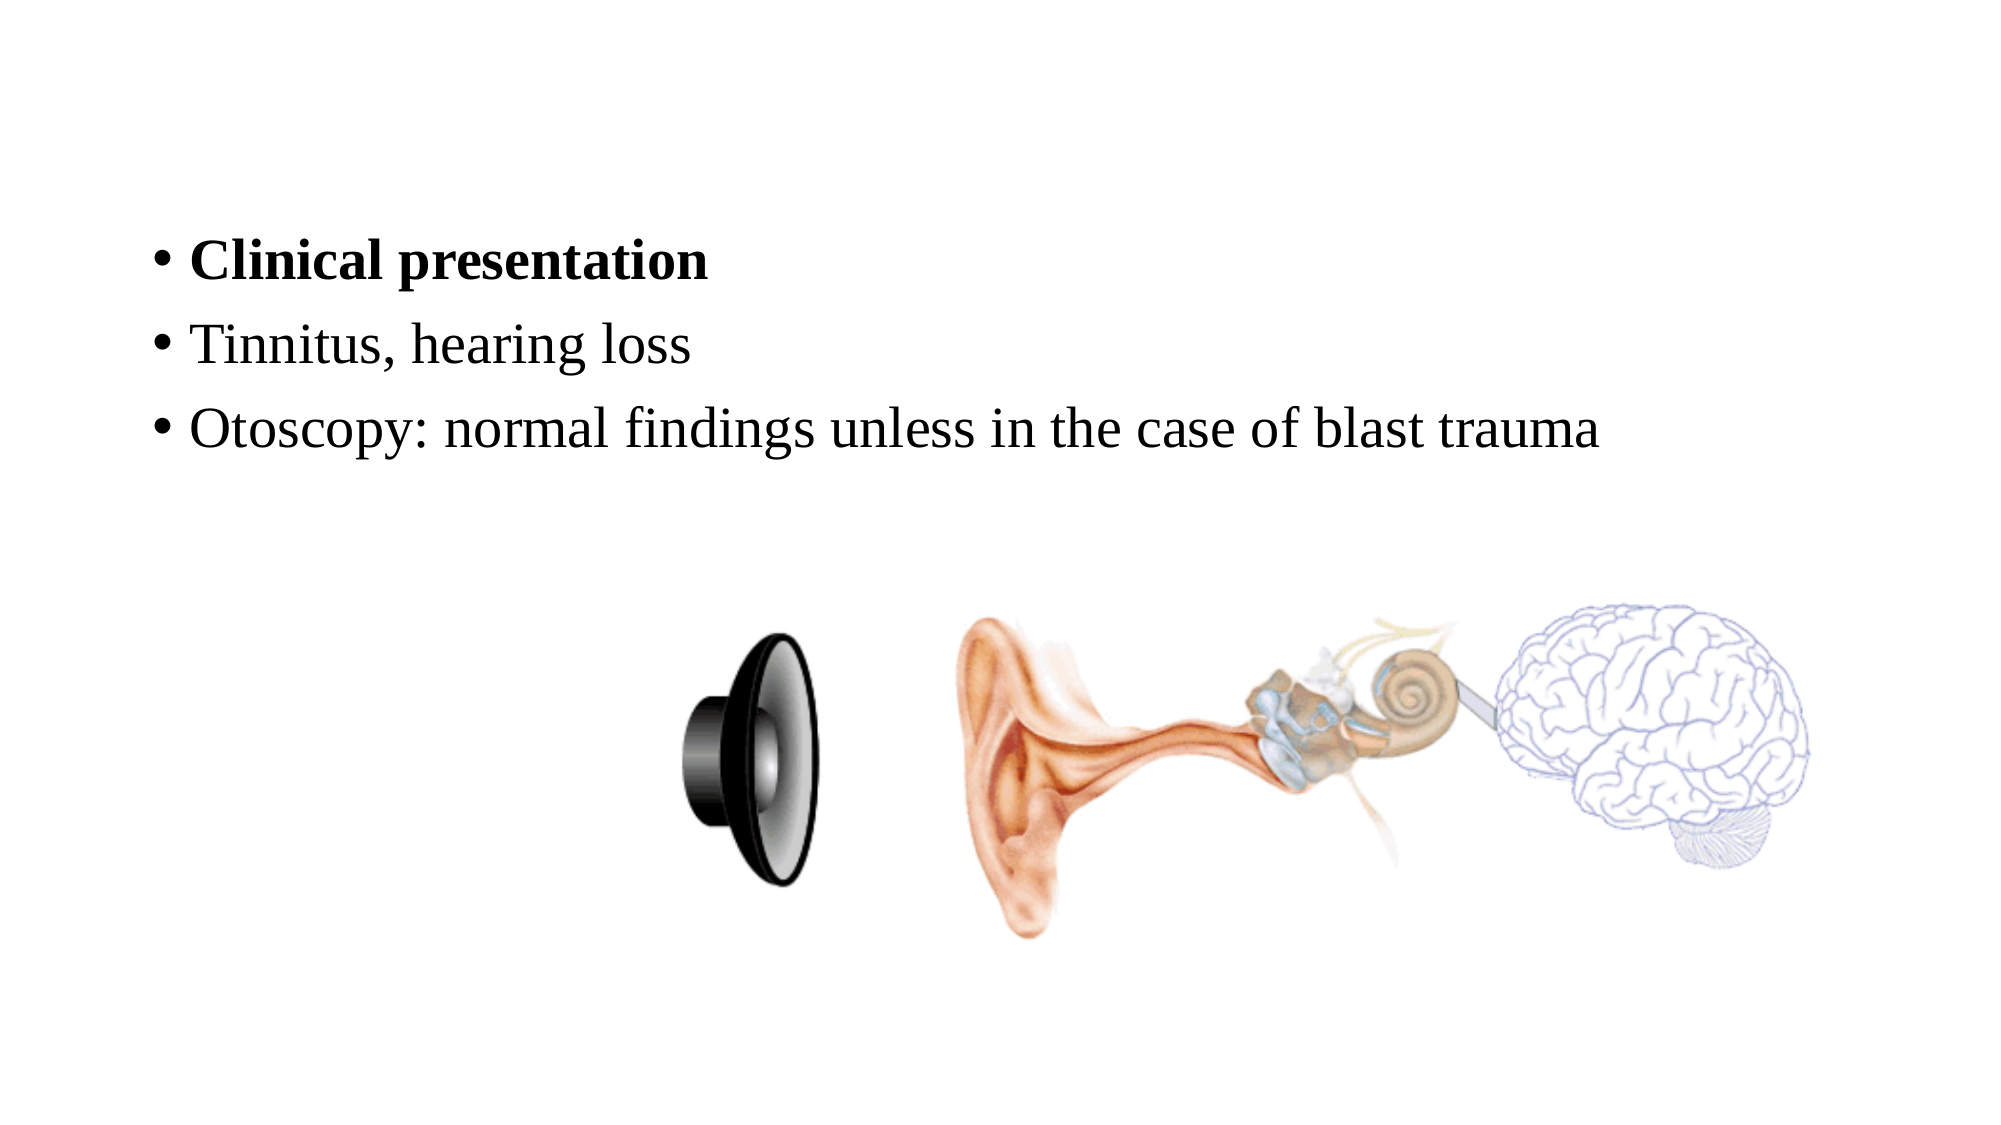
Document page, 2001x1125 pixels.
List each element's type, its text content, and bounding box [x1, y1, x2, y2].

list Clinical presentation Tinnitus, hearing loss Otoscopy: normal findings unless in the case of blast trauma [137, 222, 1863, 563]
picture [677, 567, 1820, 958]
